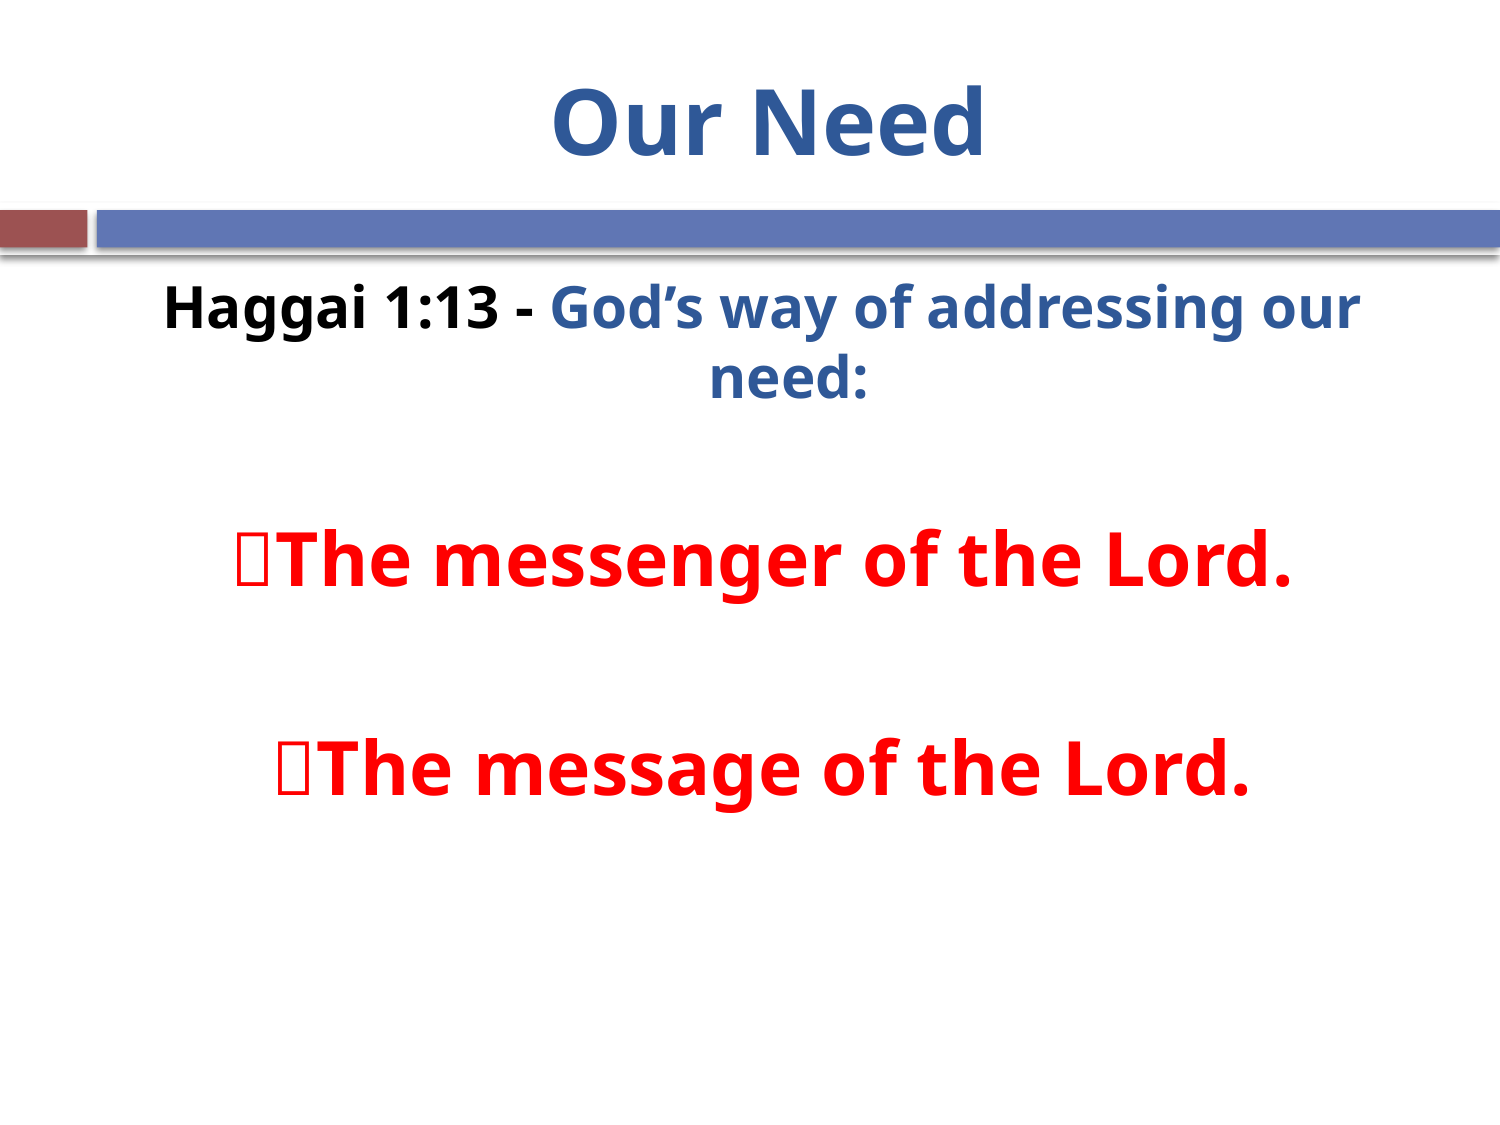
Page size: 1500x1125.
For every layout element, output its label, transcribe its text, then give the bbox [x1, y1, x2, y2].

list Haggai 1:13 - God’s way of addressing our need: The messenger of the Lord. The message of the Lord. [62, 262, 1463, 1000]
title Our Need [100, 37, 1438, 200]
